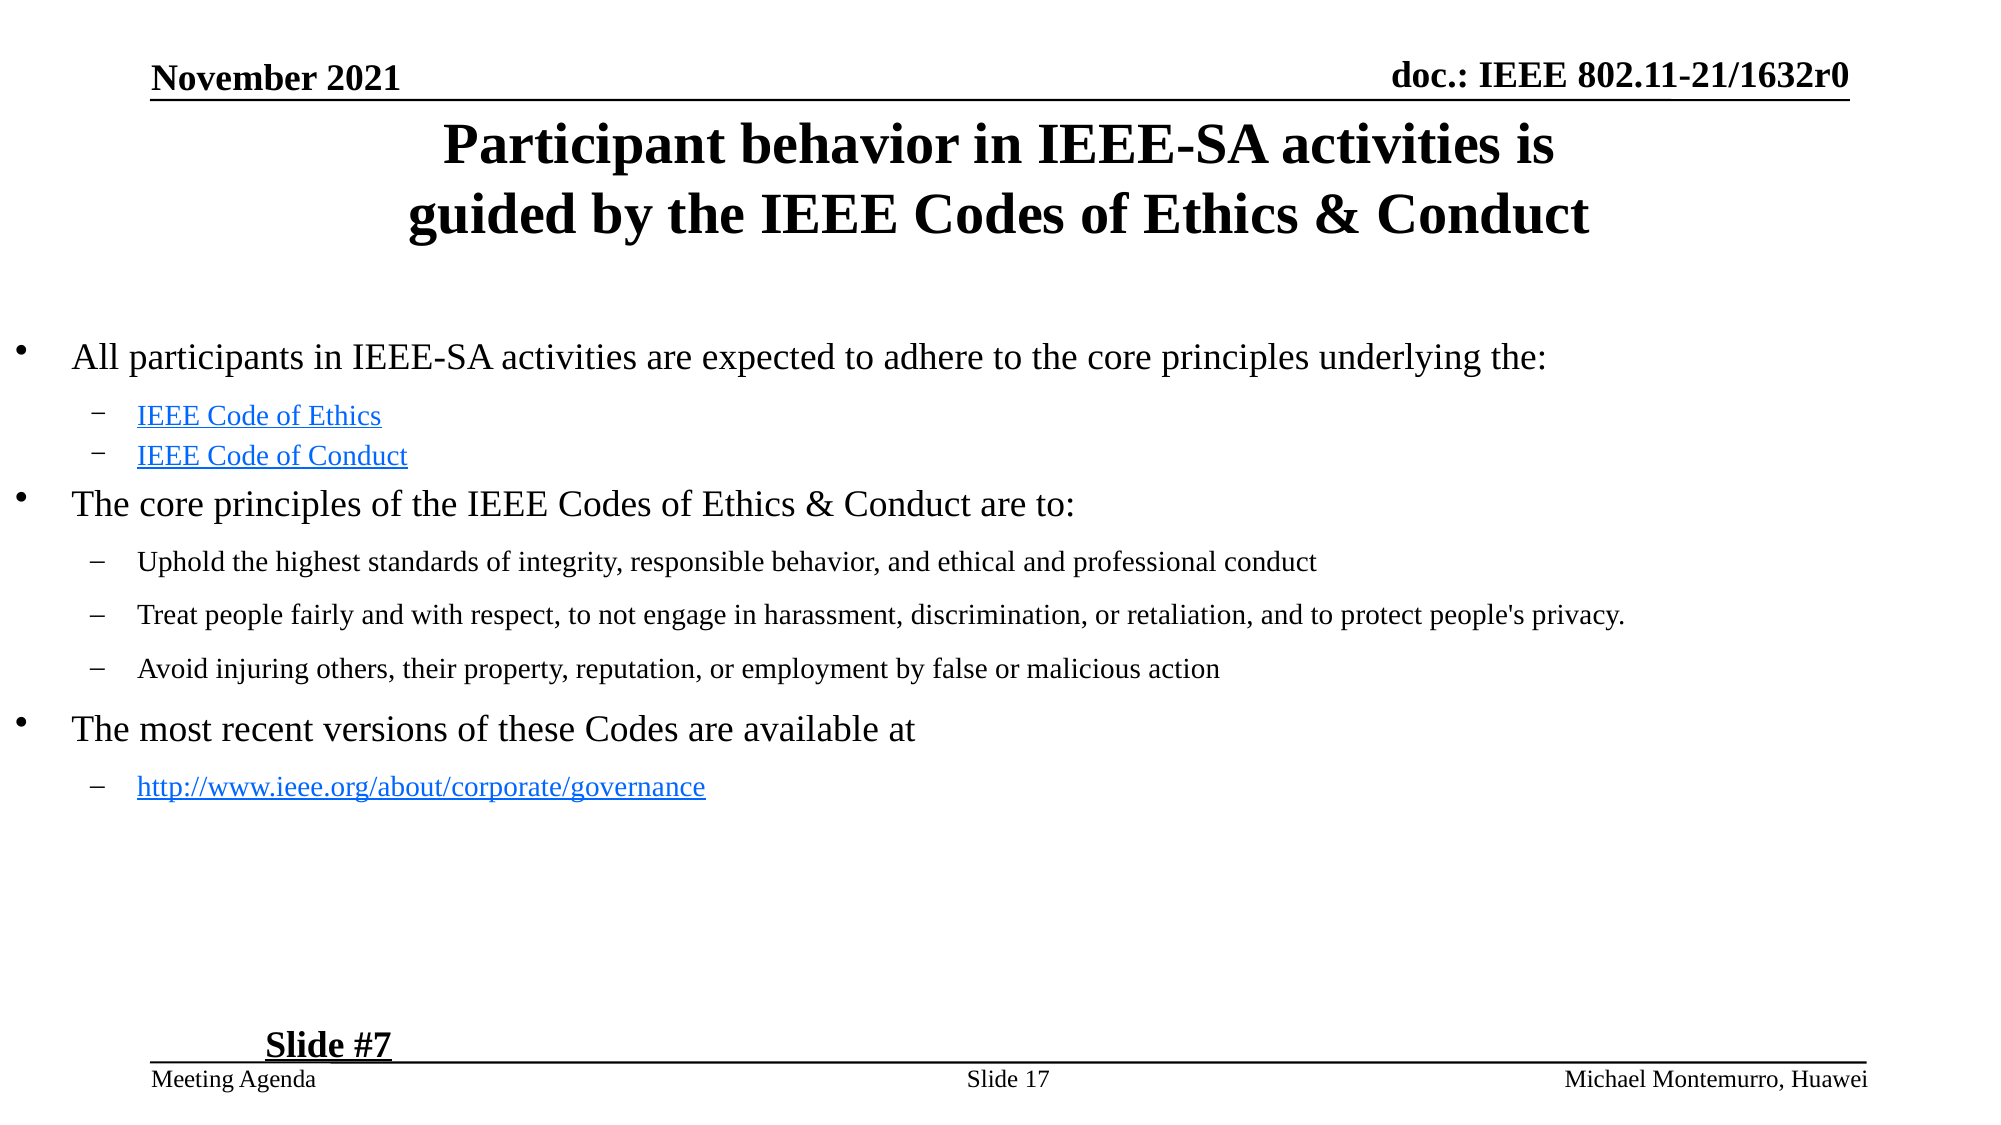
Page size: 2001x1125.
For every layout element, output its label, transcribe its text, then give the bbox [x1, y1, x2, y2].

footer Michael Montemurro, Huawei [1266, 1061, 1869, 1093]
text_box Slide #7 [250, 1012, 407, 1073]
list All participants in IEEE-SA activities are expected to adhere to the core principles underlying the: IEEE Code of Ethics IEEE Code of Conduct The core principles of the IEEE Codes of Ethics & Conduct are to: Uphold the highest standards of integrity, responsible behavior, and ethical and professional conduct Treat people fairly and with respect, to not engage in harassment, discrimination, or retaliation, and to protect people's privacy. Avoid injuring others, their property, reputation, or employment by false or malicious action The most recent versions of these Codes are available at http://www.ieee.org/about/corporate/governance [0, 324, 1700, 1000]
text_box Participant behavior in IEEE-SA activities is guided by the IEEE Codes of Ethics & Conduct [362, 87, 1638, 263]
slide_number Slide 17 [964, 1061, 1053, 1093]
